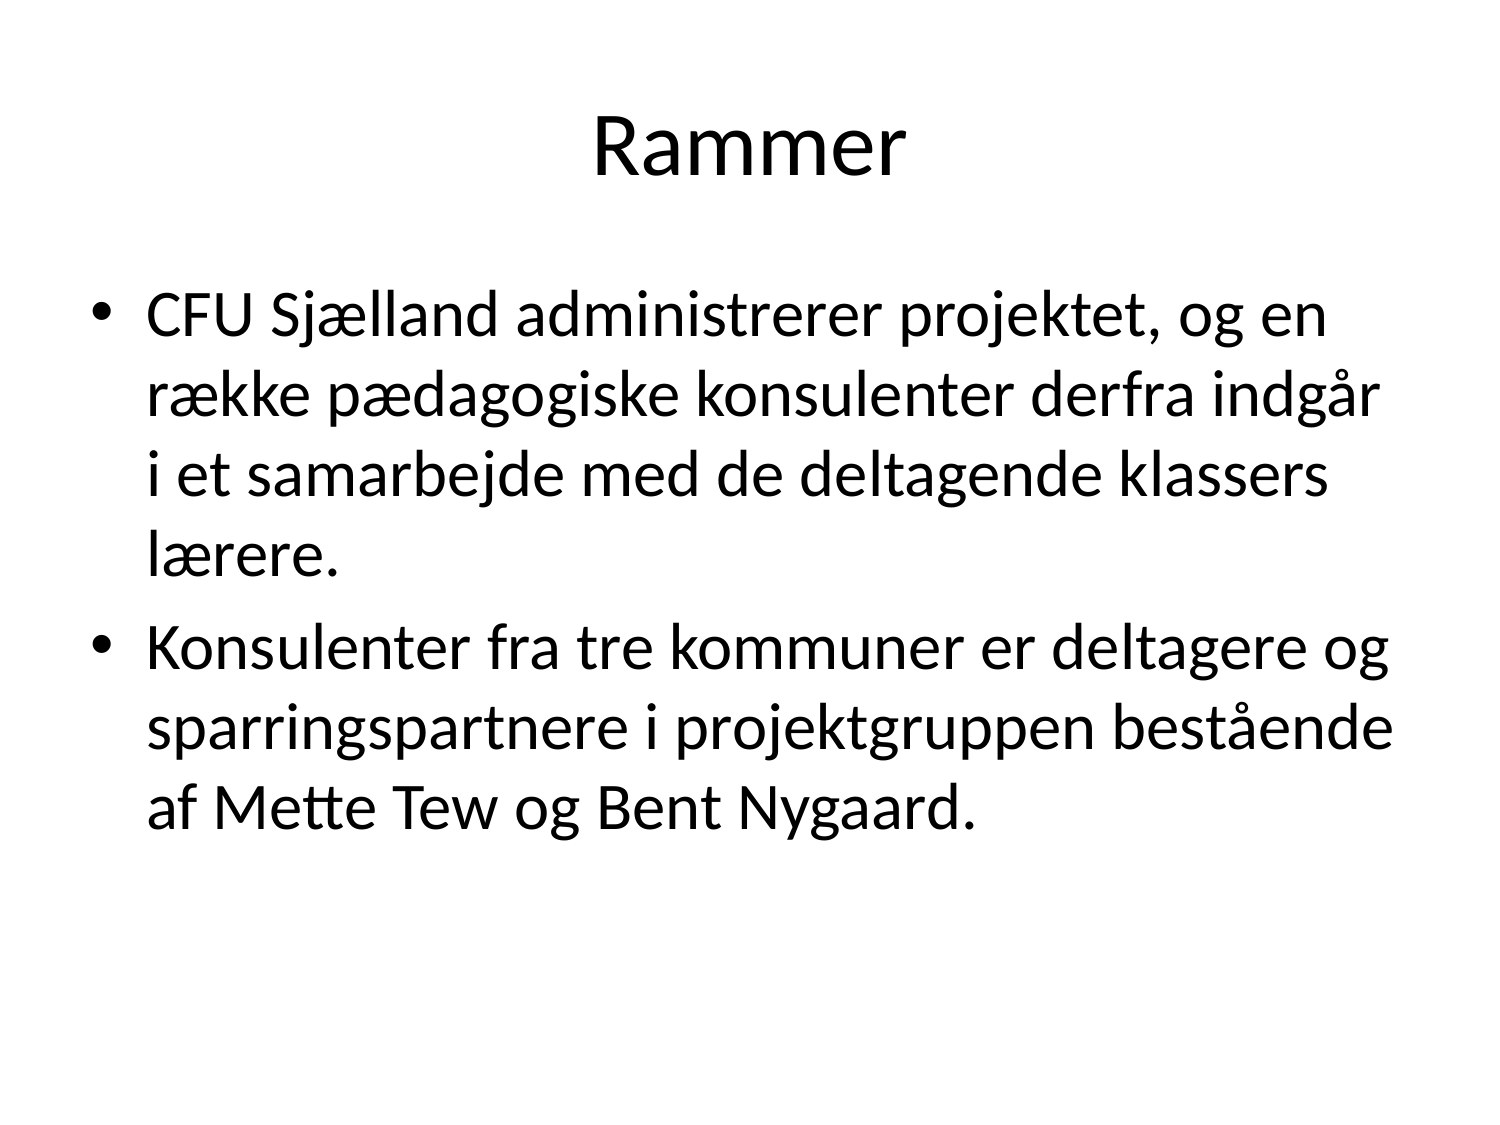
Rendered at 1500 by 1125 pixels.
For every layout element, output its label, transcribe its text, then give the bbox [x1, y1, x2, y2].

title Rammer [75, 45, 1425, 233]
list CFU Sjælland administrerer projektet, og en række pædagogiske konsulenter derfra indgår i et samarbejde med de deltagende klassers lærere. Konsulenter fra tre kommuner er deltagere og sparringspartnere i projektgruppen bestående af Mette Tew og Bent Nygaard. [75, 262, 1425, 1005]
